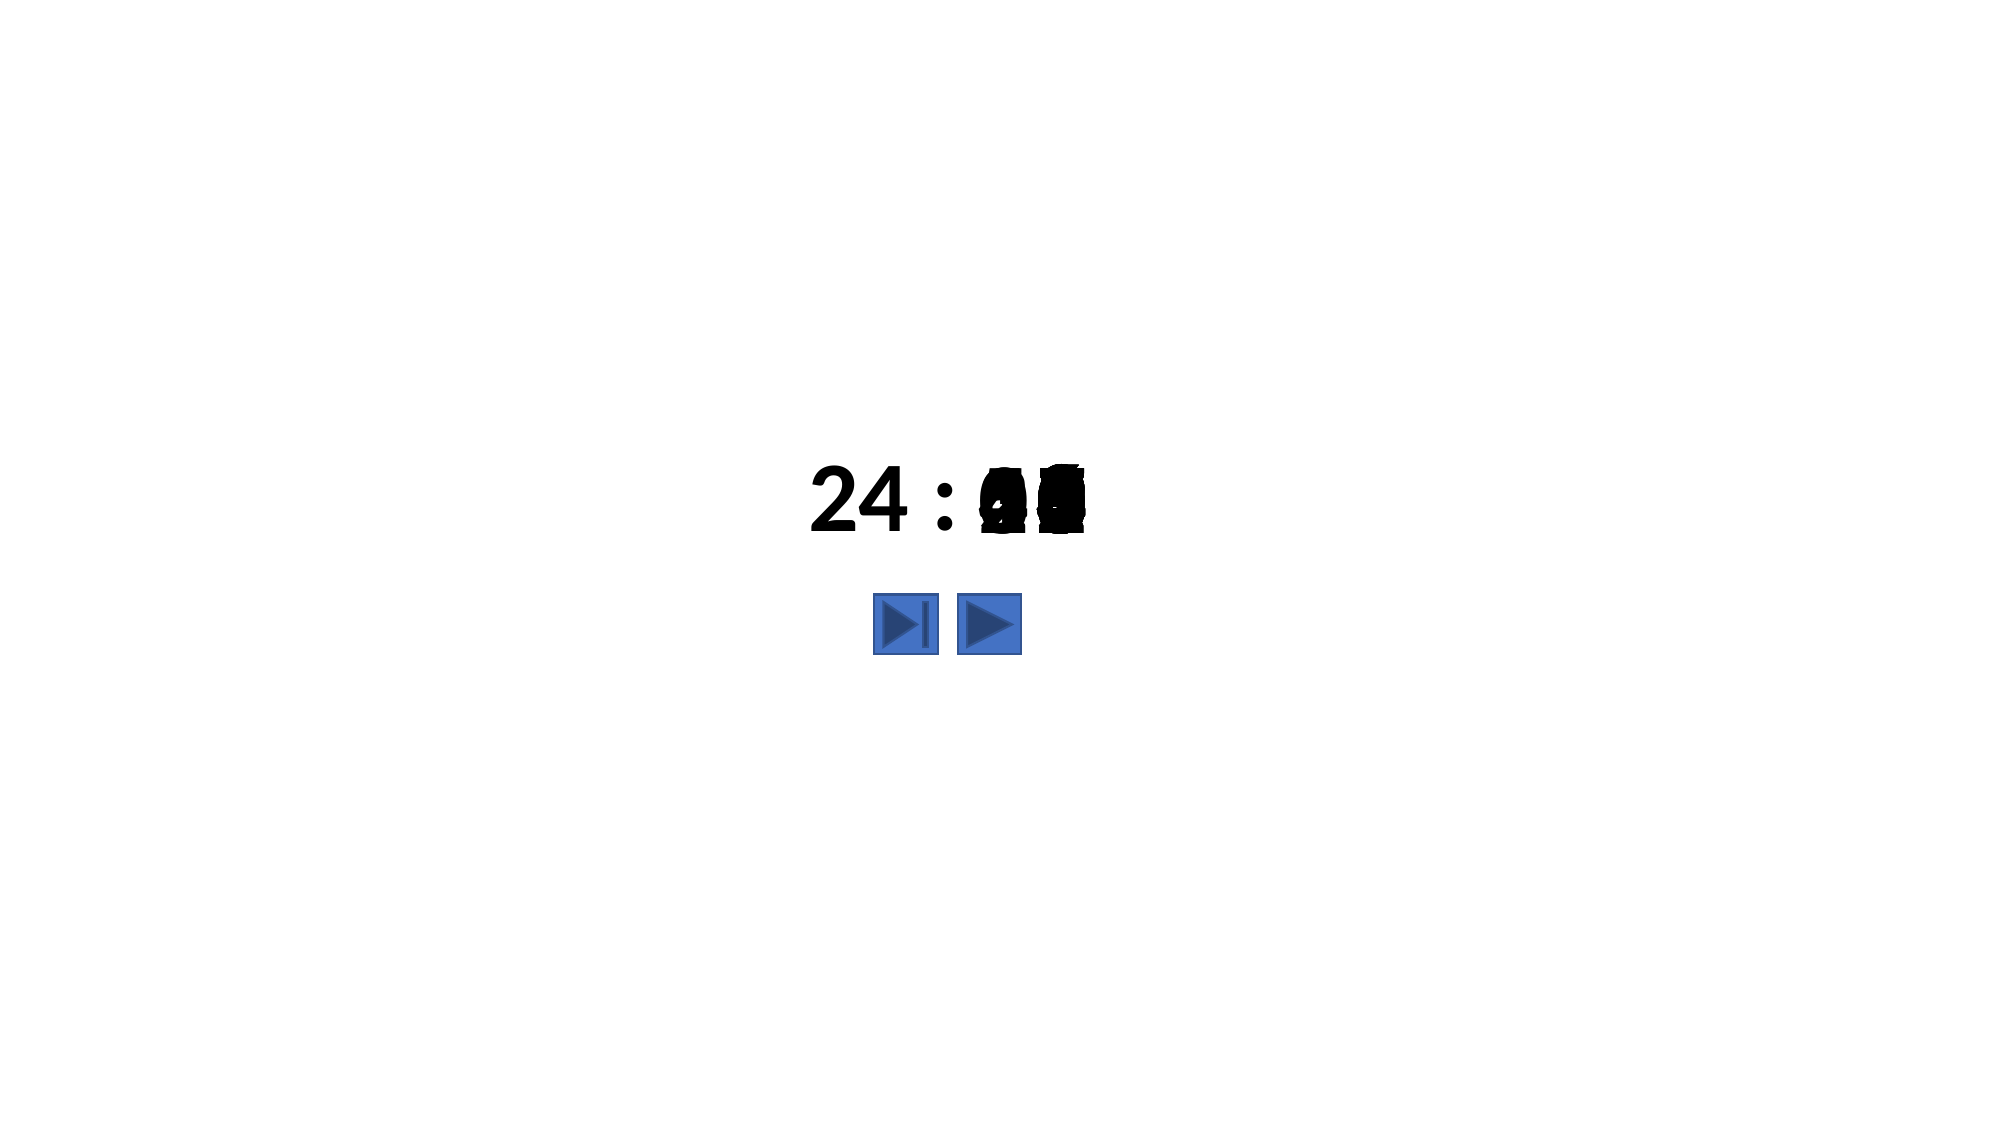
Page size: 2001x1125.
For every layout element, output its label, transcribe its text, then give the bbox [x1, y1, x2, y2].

slide_number 23 [784, 461, 925, 522]
